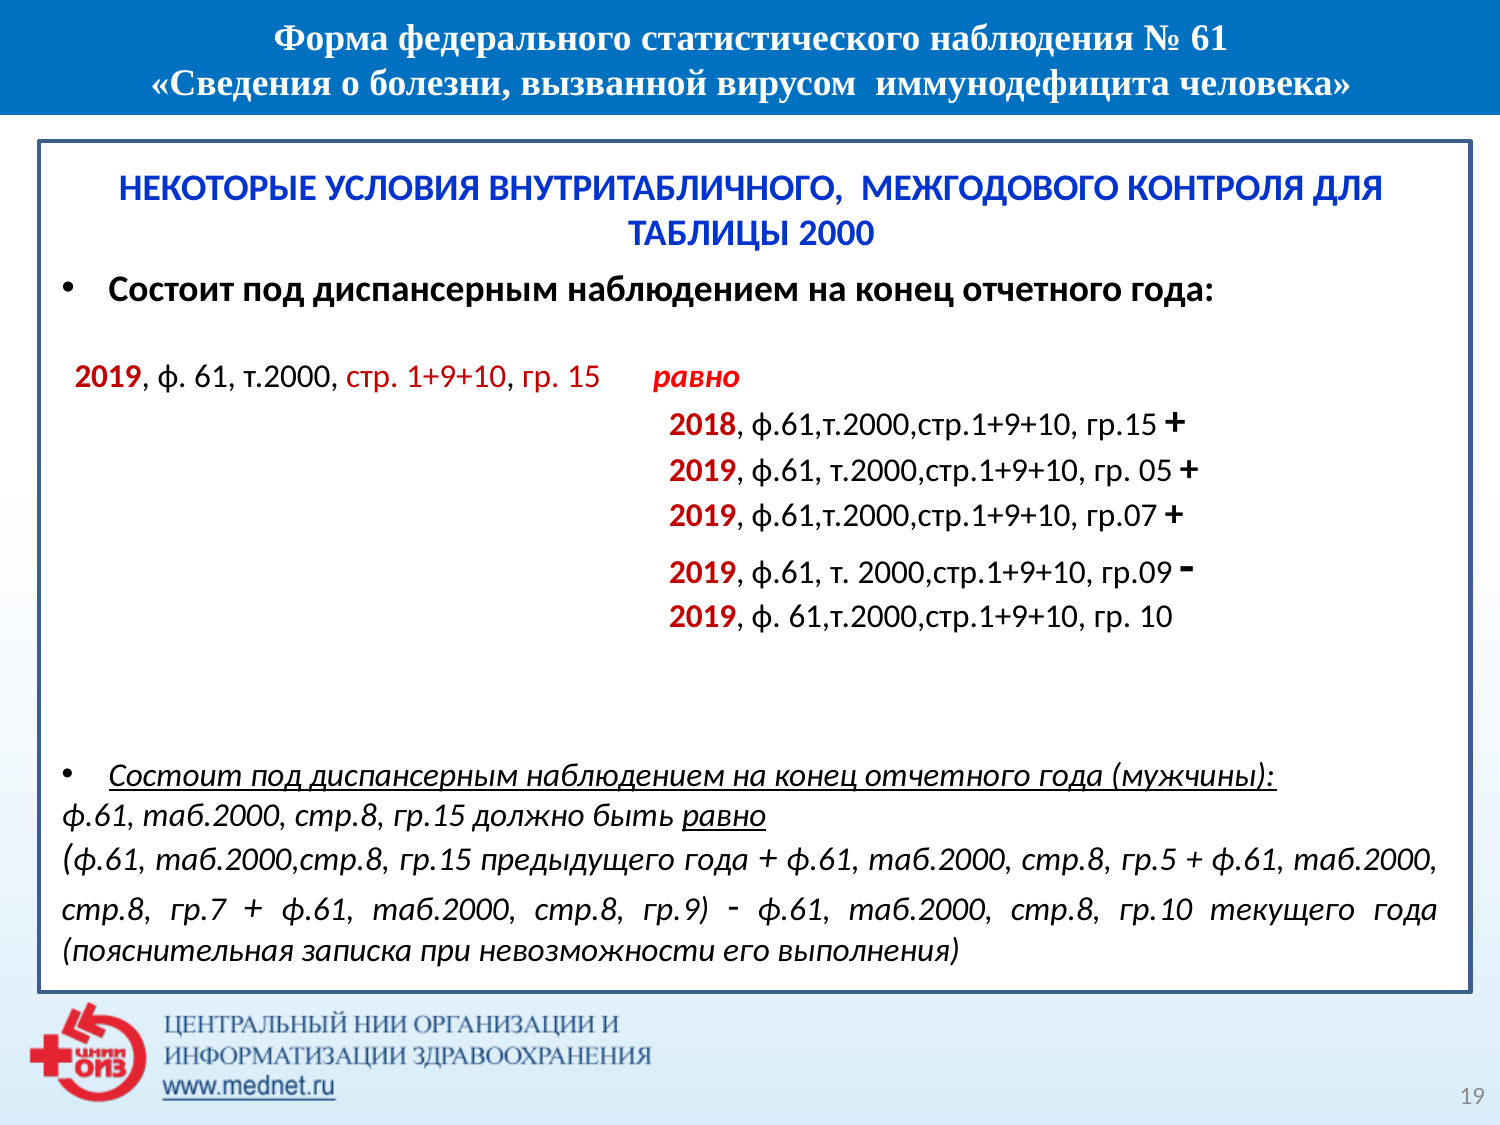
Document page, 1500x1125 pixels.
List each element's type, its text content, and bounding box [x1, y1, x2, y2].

text_box Состоит под диспансерным наблюдением на конец отчетного года: 2019, ф. 61, т.2000, стр. 1+9+10, гр. 15 равно 2018, ф.61,т.2000,стр.1+9+10, гр.15 + 2019, ф.61, т.2000,стр.1+9+10, гр. 05 + 2019, ф.61,т.2000,стр.1+9+10, гр.07 + 2019, ф.61, т. 2000,стр.1+9+10, гр.09 - 2019, ф. 61,т.2000,стр.1+9+10, гр. 10 Состоит под диспансерным наблюдением на конец отчетного года (мужчины): ф.61, таб.2000, стр.8, гр.15 должно быть равно (ф.61, таб.2000,стр.8, гр.15 предыдущего года + ф.61, таб.2000, стр.8, гр.5 + ф.61, таб.2000, стр.8, гр.7 + ф.61, таб.2000, стр.8, гр.9) - ф.61, таб.2000, стр.8, гр.10 текущего года (пояснительная записка при невозможности его выполнения) [46, 256, 1454, 1125]
picture [0, 117, 1500, 1125]
text_box [37, 139, 1473, 994]
text_box Форма федерального статистического наблюдения № 61 «Сведения о болезни, вызванной вирусом иммунодефицита человека» [0, 0, 1500, 117]
text_box НЕКОТОРЫЕ УСЛОВИЯ ВНУТРИТАБЛИЧНОГО, МЕЖГОДОВОГО КОНТРОЛЯ ДЛЯ ТАБЛИЦЫ 2000 [49, 155, 1454, 256]
slide_number 19 [1149, 1065, 1500, 1125]
